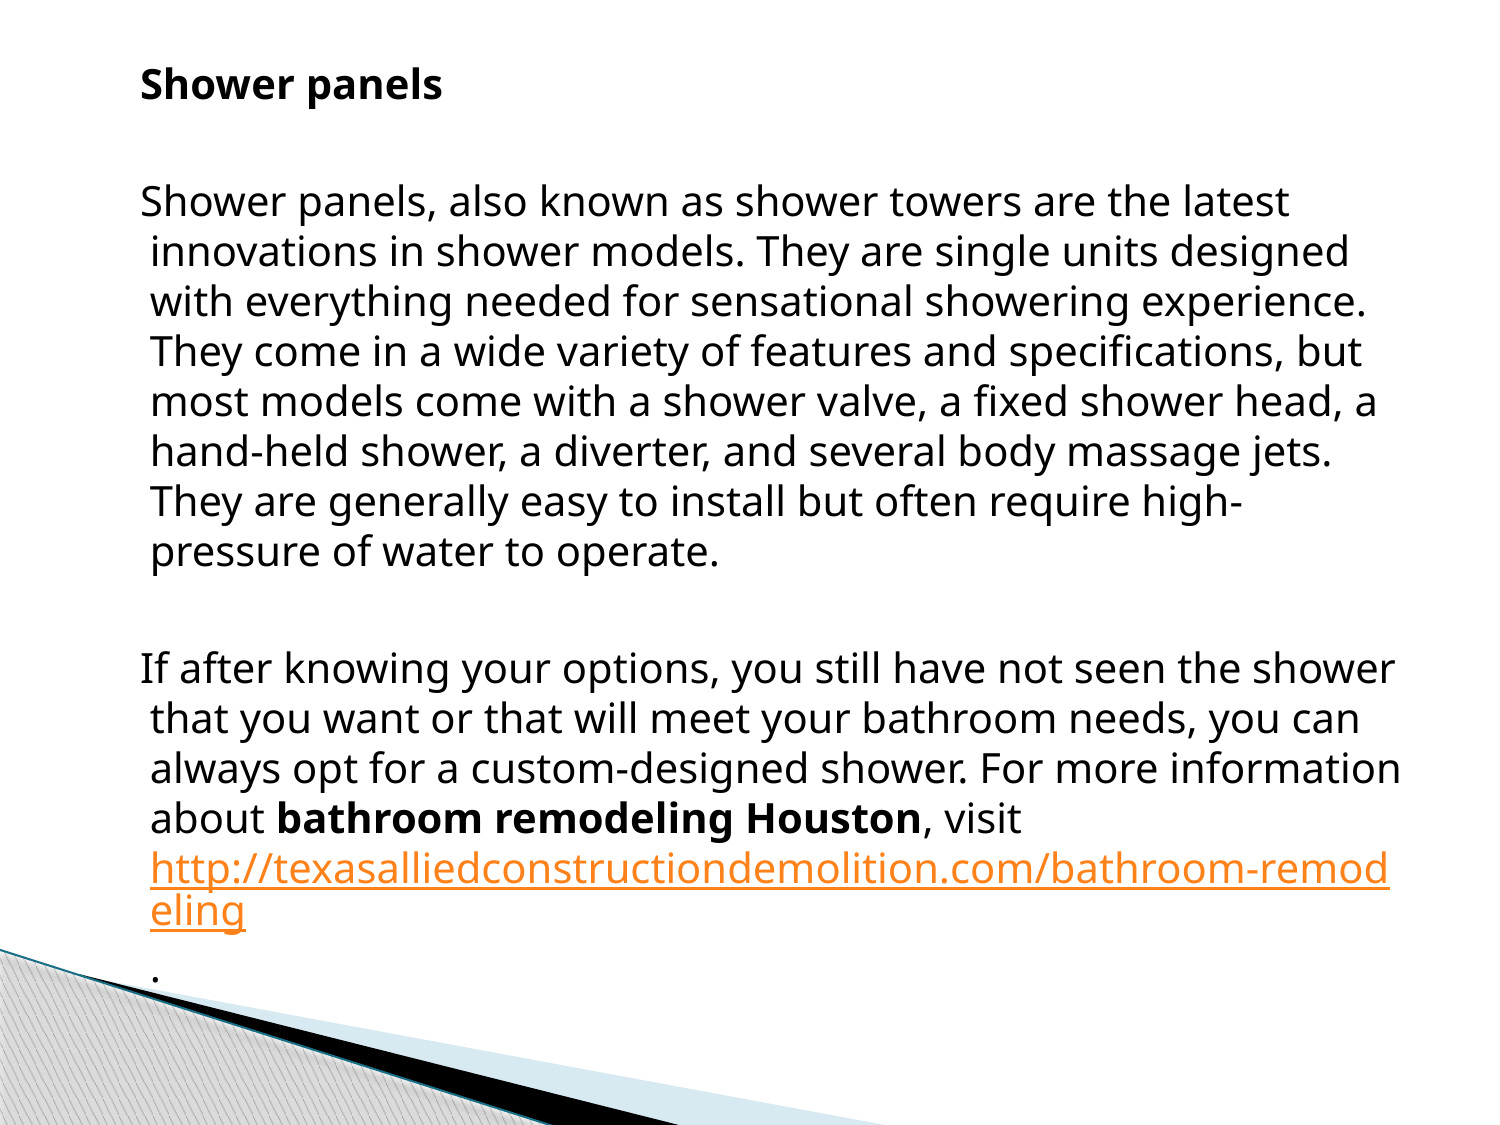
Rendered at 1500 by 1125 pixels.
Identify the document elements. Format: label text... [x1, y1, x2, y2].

list Shower panels Shower panels, also known as shower towers are the latest innovations in shower models. They are single units designed with everything needed for sensational showering experience. They come in a wide variety of features and specifications, but most models come with a shower valve, a fixed shower head, a hand-held shower, a diverter, and several body massage jets. They are generally easy to install but often require high-pressure of water to operate. If after knowing your options, you still have not seen the shower that you want or that will meet your bathroom needs, you can always opt for a custom-designed shower. For more information about bathroom remodeling Houston, visit http://texasalliedconstructiondemolition.com/bathroom-remodeling. [75, 50, 1425, 1013]
